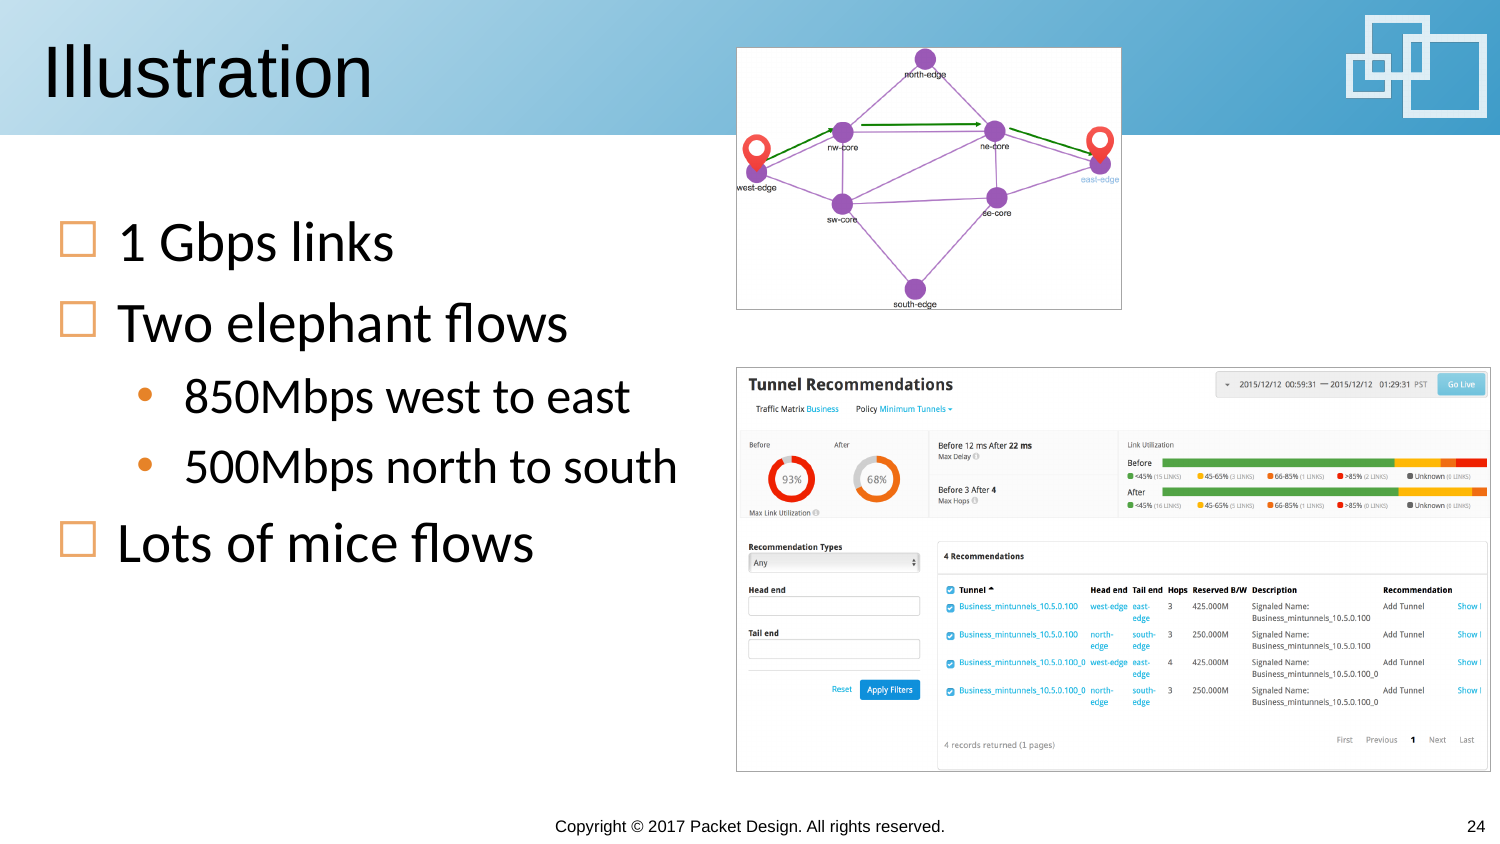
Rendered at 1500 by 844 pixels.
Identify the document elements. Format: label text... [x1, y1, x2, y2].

picture [736, 367, 1492, 772]
title Illustration [27, 1, 1366, 137]
picture [60, 521, 96, 557]
picture [60, 301, 96, 337]
footer Copyright © 2017 Packet Design. All rights reserved. [504, 798, 997, 844]
picture [736, 46, 1123, 310]
picture [60, 221, 96, 257]
list 1 Gbps links Two elephant flows 850Mbps west to east 500Mbps north to south Lots of mice flows [45, 196, 697, 595]
slide_number 24 [1150, 798, 1500, 844]
picture [1366, 15, 1487, 118]
